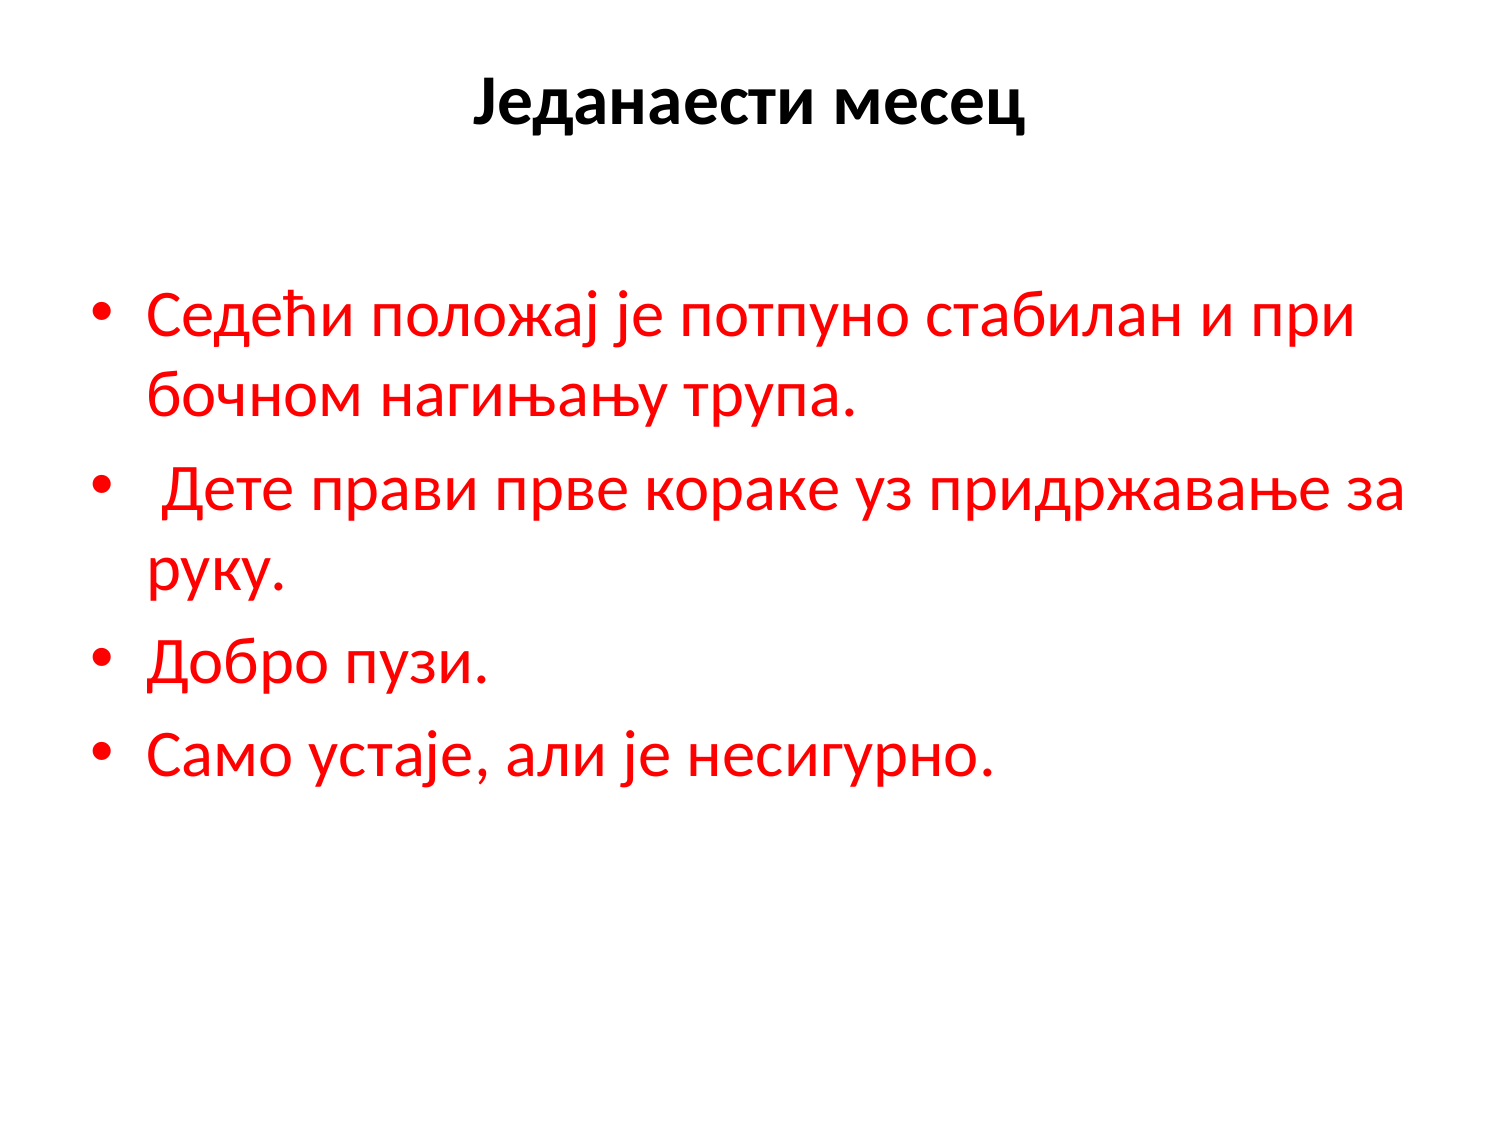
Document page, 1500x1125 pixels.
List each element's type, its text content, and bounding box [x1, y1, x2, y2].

title Једанаести месец [75, 45, 1425, 233]
list Седећи положај је потпуно стабилан и при бочном нагињању трупа. Дете прави прве кораке уз придржавање за руку. Добро пузи. Само устаје, али је несигурно. [75, 262, 1425, 1005]
